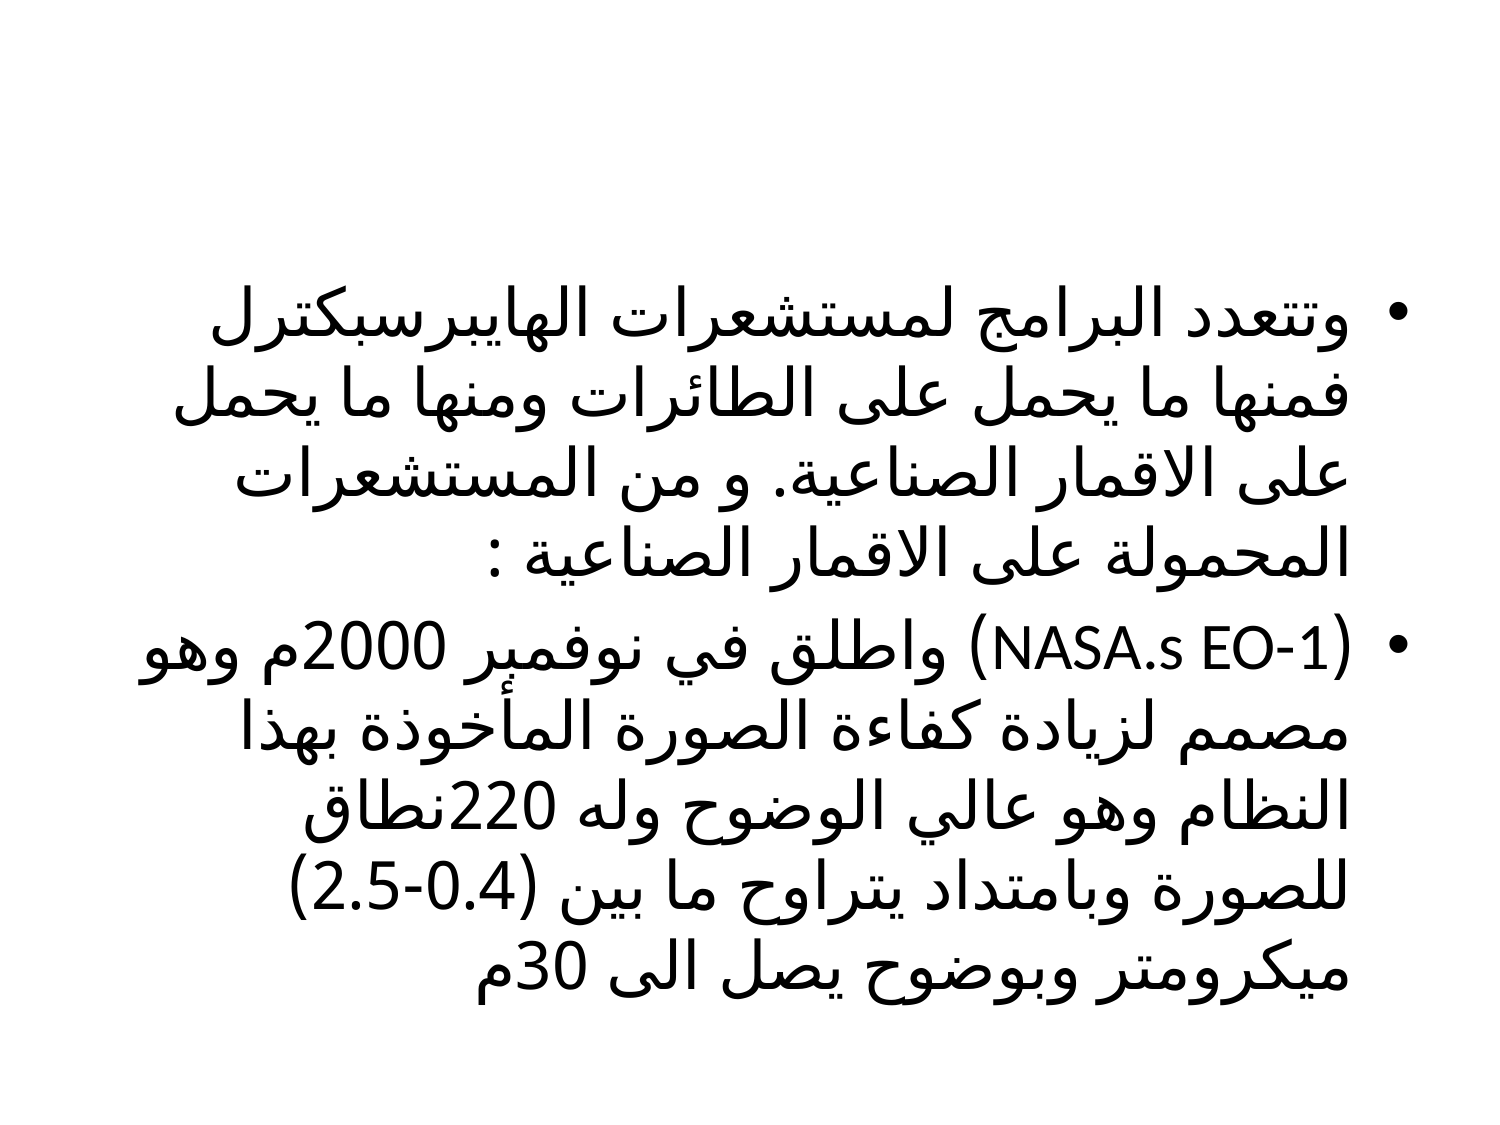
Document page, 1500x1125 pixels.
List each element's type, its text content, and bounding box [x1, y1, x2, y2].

list وتتعدد البرامج لمستشعرات الهايبرسبكترل فمنها ما يحمل على الطائرات ومنها ما يحمل على الاقمار الصناعية. و من المستشعرات المحمولة على الاقمار الصناعية : (NASA.s EO-1) واطلق في نوفمبر 2000م وهو مصمم لزيادة كفاءة الصورة المأخوذة بهذا النظام وهو عالي الوضوح وله 220نطاق للصورة وبامتداد يتراوح ما بين (0.4-2.5) ميكرومتر وبوضوح يصل الى 30م [75, 262, 1425, 1005]
